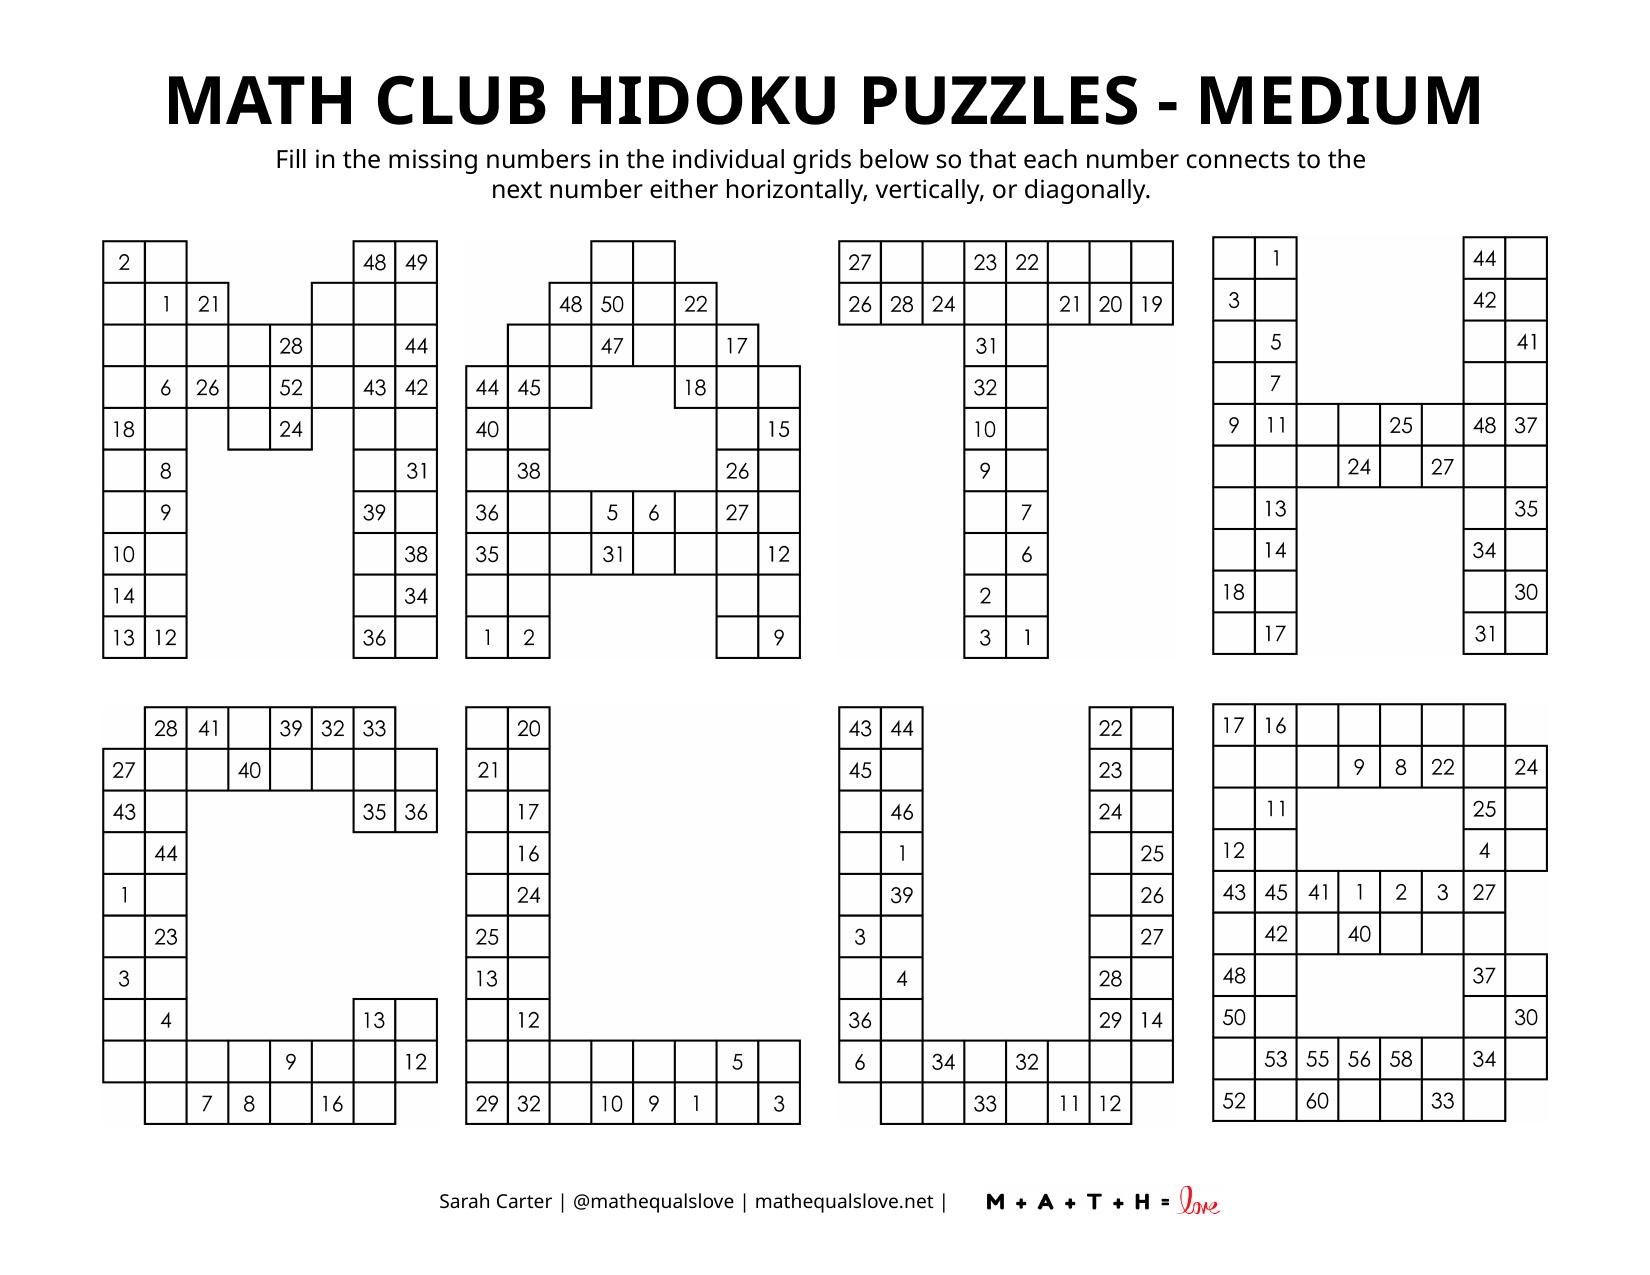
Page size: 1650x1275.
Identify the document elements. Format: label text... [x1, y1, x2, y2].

picture [837, 238, 1176, 660]
picture [464, 705, 802, 1127]
picture [978, 1183, 1226, 1218]
picture [1210, 701, 1549, 1123]
picture [101, 705, 440, 1127]
picture [837, 705, 1176, 1127]
text_box Sarah Carter | @mathequalslove | mathequalslove.net | [424, 1182, 1259, 1220]
text_box MATH CLUB HIDOKU PUZZLES - MEDIUM [76, 50, 1574, 135]
picture [101, 238, 440, 660]
picture [1210, 235, 1549, 657]
text_box Fill in the missing numbers in the individual grids below so that each number connects to the next number either horizontally, vertically, or diagonally. [0, 135, 1650, 211]
picture [464, 238, 802, 660]
